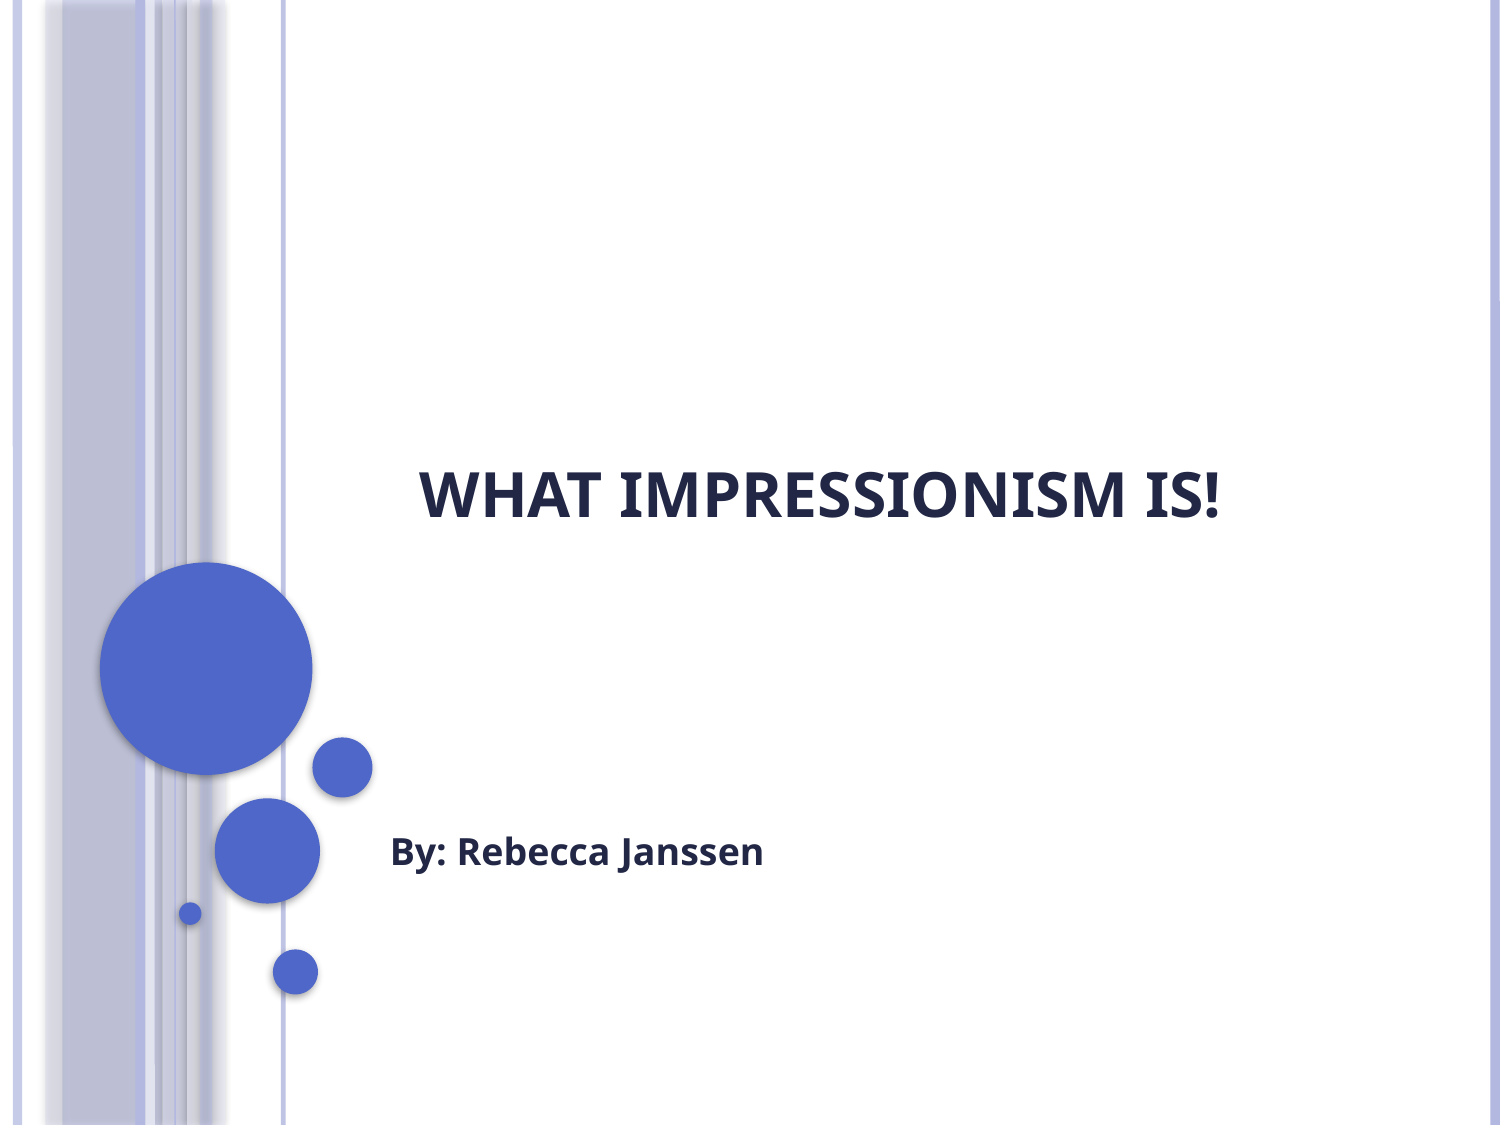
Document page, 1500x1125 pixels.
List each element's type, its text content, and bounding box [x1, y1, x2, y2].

title What Impressionism Is! [375, 375, 1388, 538]
subtitle By: Rebecca Janssen [375, 820, 1388, 1046]
